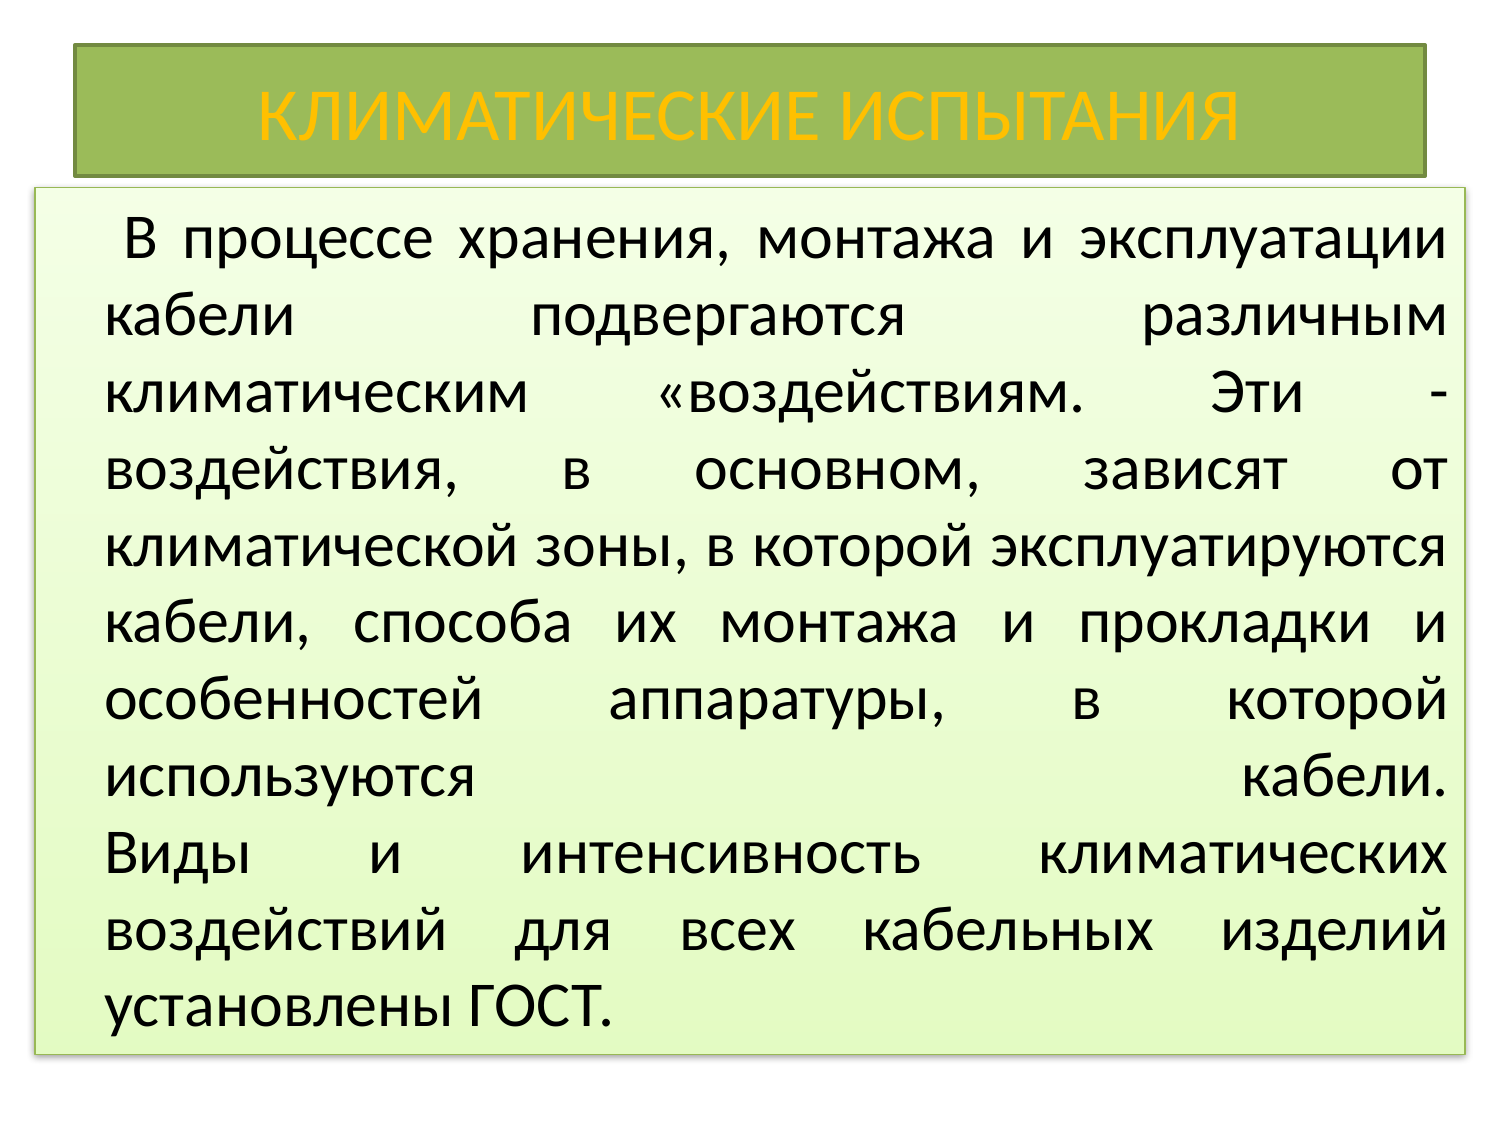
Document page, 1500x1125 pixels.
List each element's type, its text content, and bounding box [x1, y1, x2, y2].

title КЛИМАТИЧЕСКИЕ ИСПЫТАНИЯ [73, 43, 1427, 178]
list В процессе хранения, монтажа и эксплуатации кабели подвергаются различным климатическим «воздействиям. Эти -воздействия, в основном, зависят от климатической зоны, в которой эксплуатируются кабели, способа их монтажа и прокладки и особенностей аппаратуры, в которой используются кабели. Виды и интенсивность климатических воздействий для всех кабельных изделий установлены ГОСТ. [34, 187, 1466, 1055]
